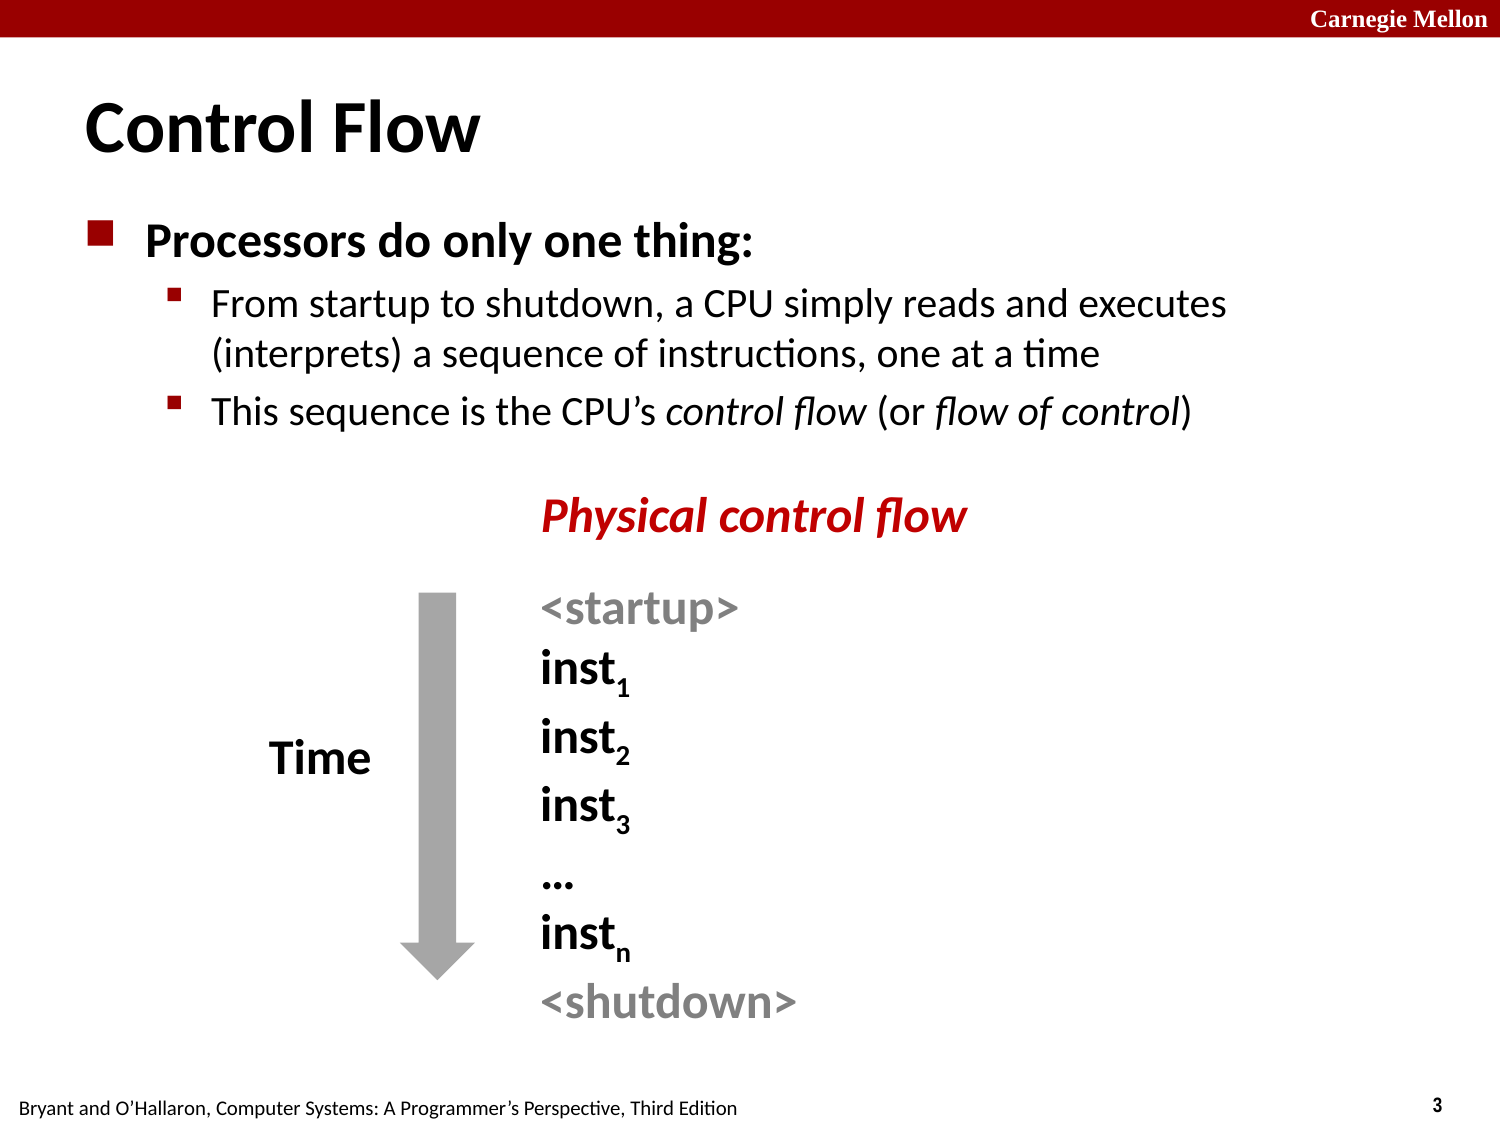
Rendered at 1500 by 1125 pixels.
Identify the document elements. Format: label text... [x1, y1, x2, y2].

text_box Time [253, 716, 387, 792]
title Control Flow [70, 74, 776, 170]
text_box Physical control flow [526, 474, 983, 550]
text_box <startup> inst1 inst2 inst3 … instn <shutdown> [525, 567, 813, 1036]
text_box [399, 592, 475, 981]
list Processors do only one thing: From startup to shutdown, a CPU simply reads and executes (interprets) a sequence of instructions, one at a time This sequence is the CPU’s control flow (or flow of control) [73, 199, 1436, 486]
